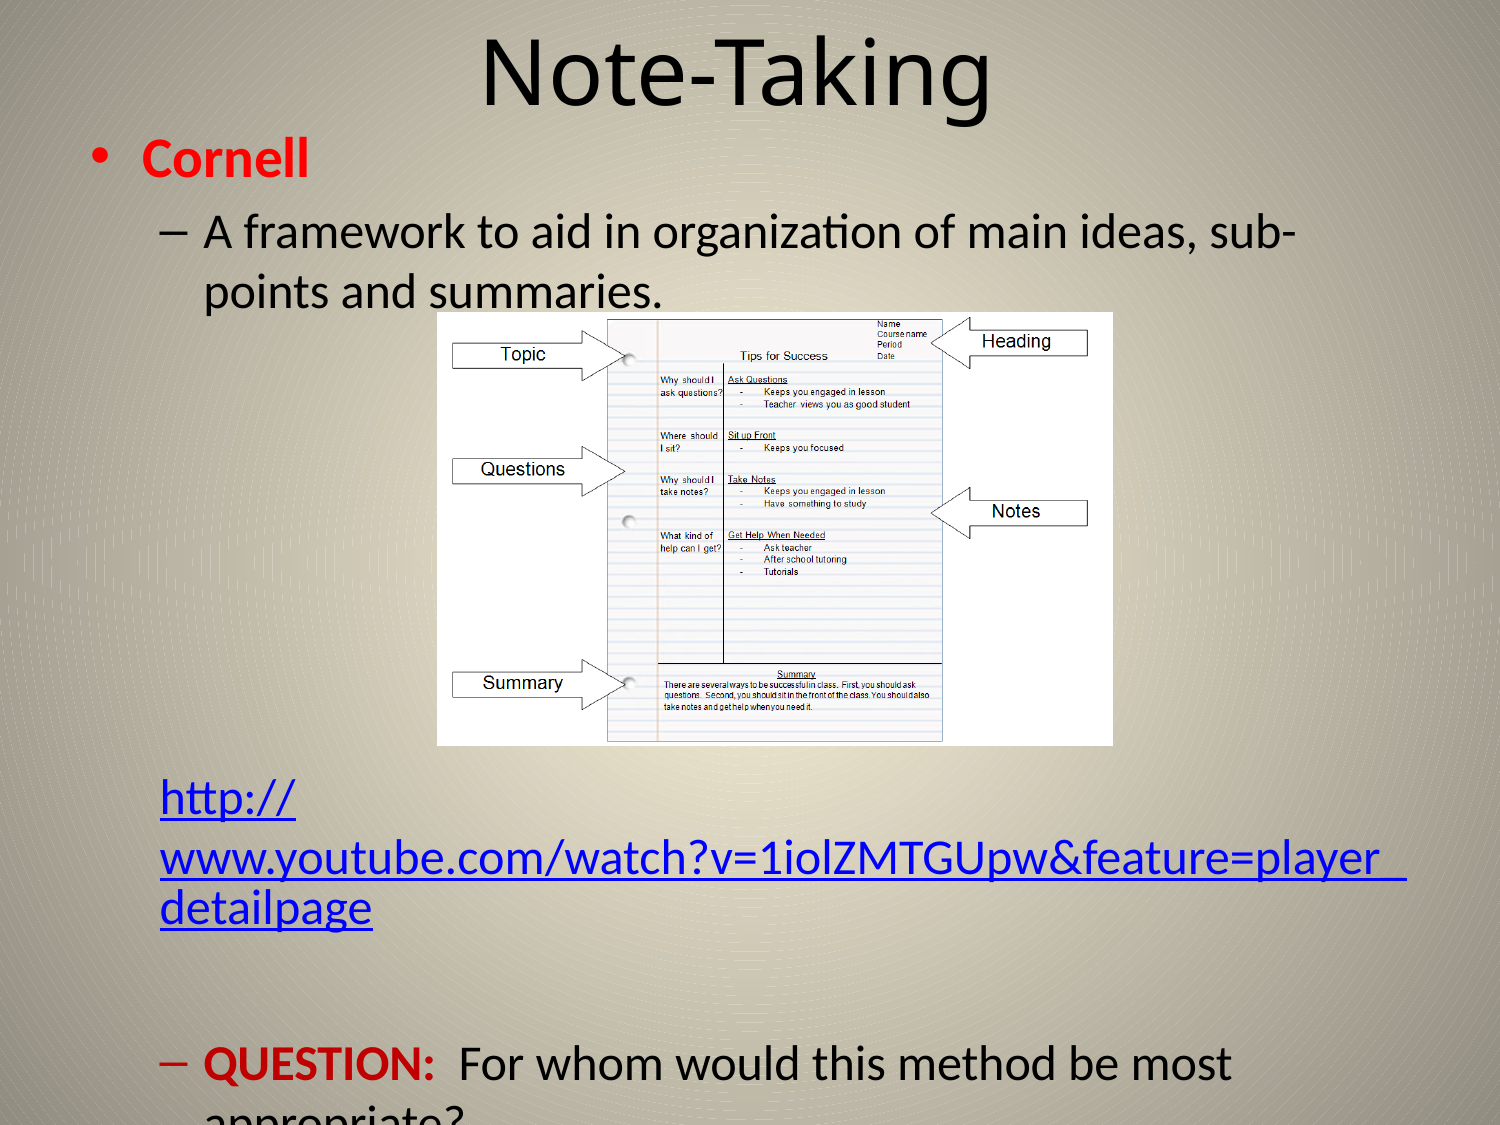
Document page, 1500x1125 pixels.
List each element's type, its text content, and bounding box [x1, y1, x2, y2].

picture [437, 312, 1113, 747]
list Cornell A framework to aid in organization of main ideas, sub-points and summaries. http://www.youtube.com/watch?v=1iolZMTGUpw&feature=player_detailpage QUESTION: For whom would this method be most appropriate? [75, 112, 1425, 1113]
title Note-Taking [62, 0, 1413, 163]
